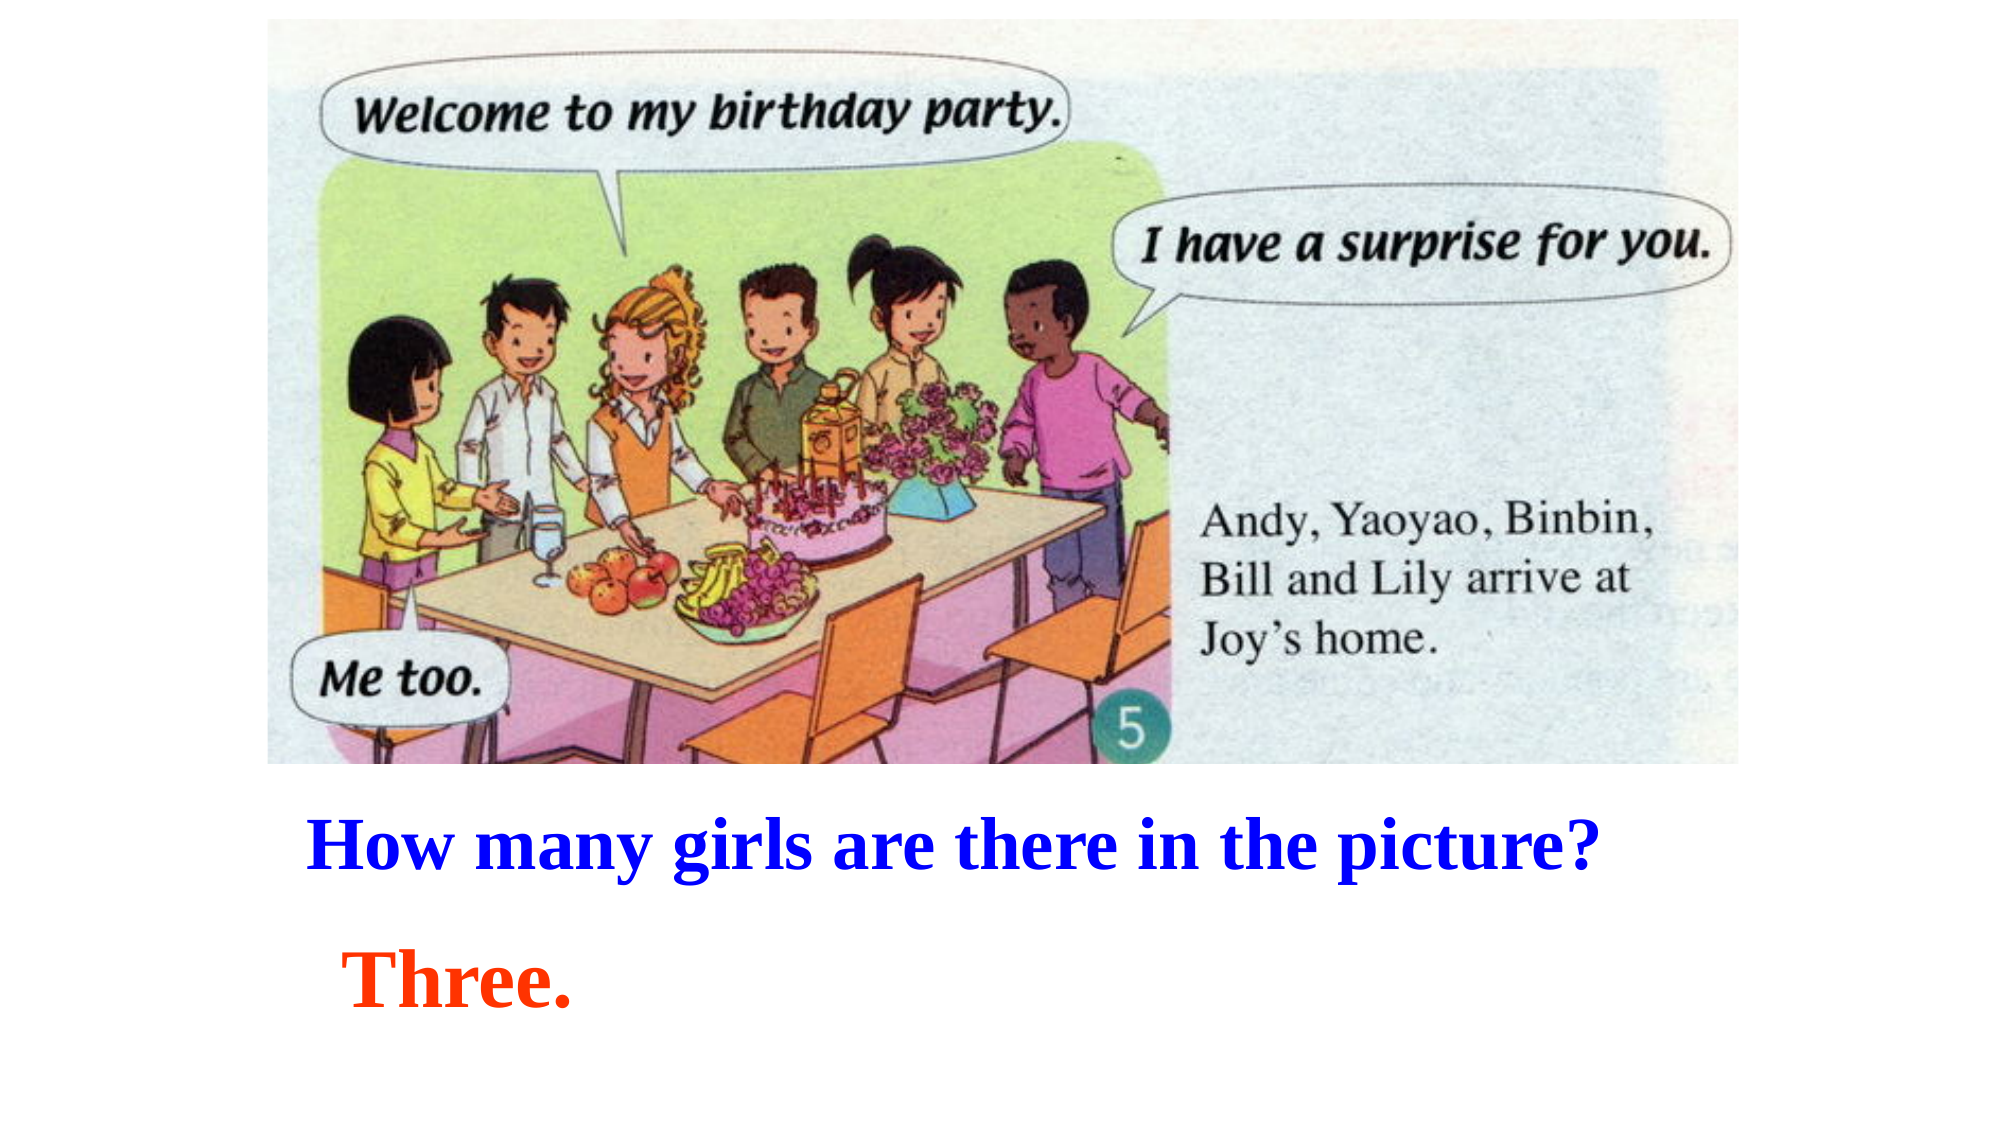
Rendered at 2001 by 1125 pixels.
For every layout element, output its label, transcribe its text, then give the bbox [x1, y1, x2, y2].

text_box How many girls are there in the picture? [291, 786, 1674, 937]
text_box Three. [326, 916, 1319, 1077]
picture [267, 19, 1739, 764]
